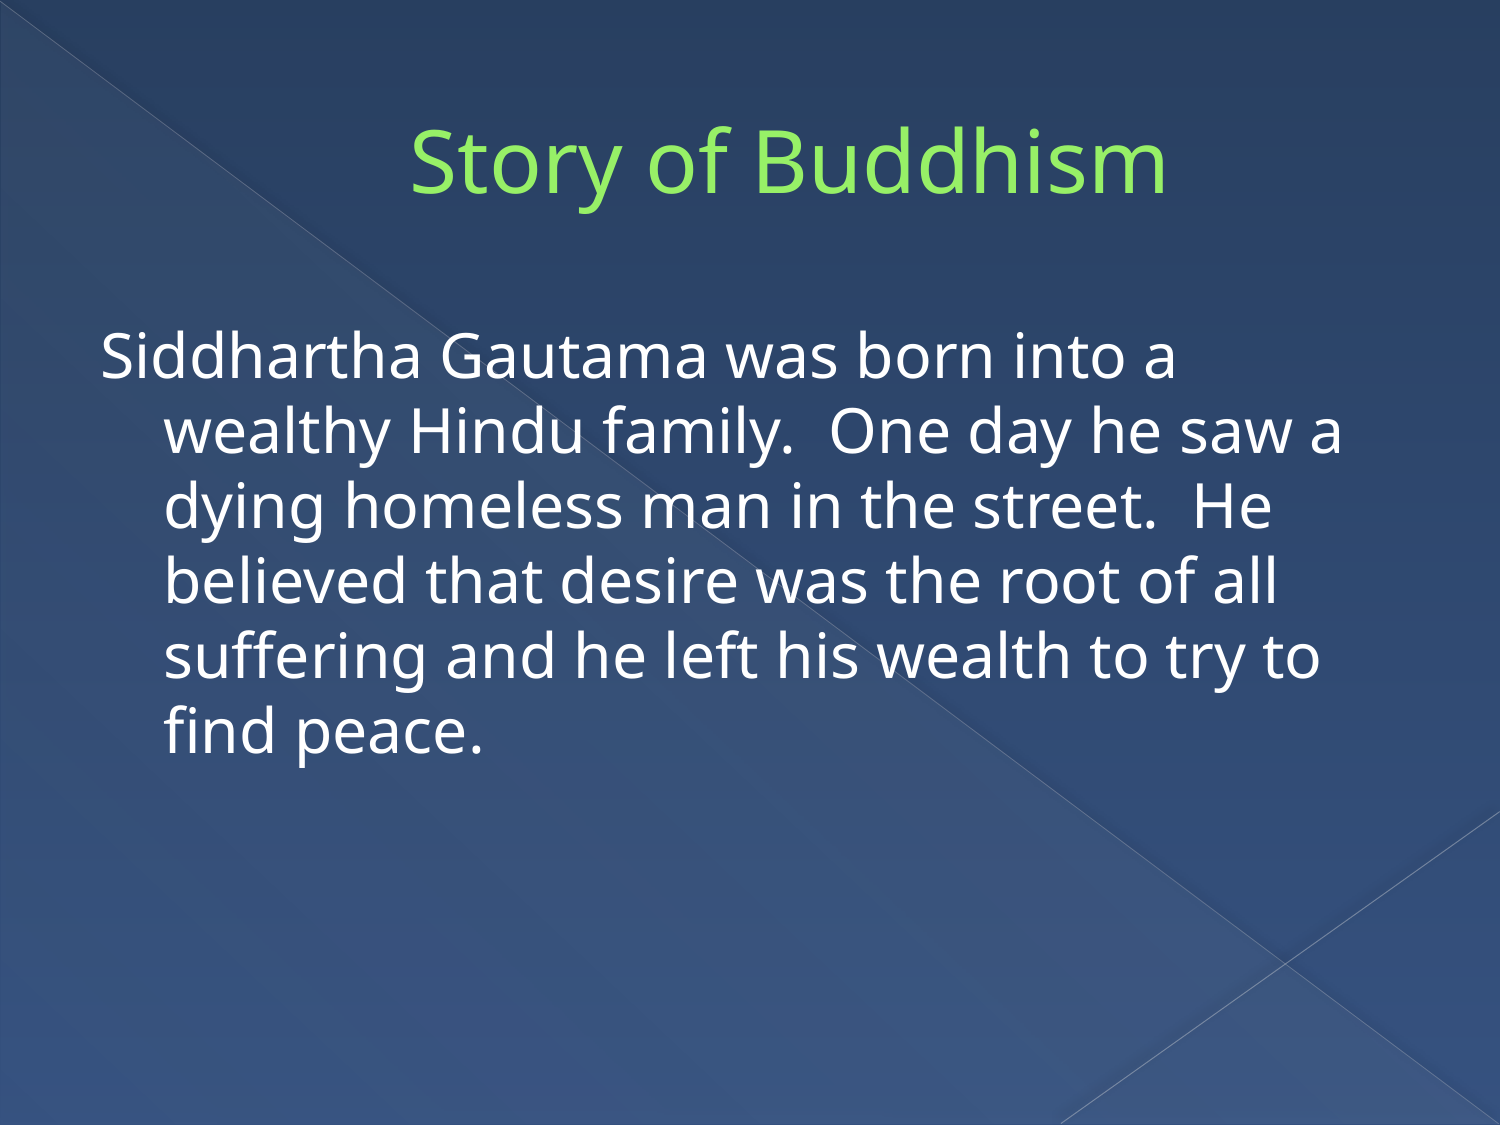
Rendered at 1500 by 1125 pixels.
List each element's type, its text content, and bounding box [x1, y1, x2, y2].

list Siddhartha Gautama was born into a wealthy Hindu family. One day he saw a dying homeless man in the street. He believed that desire was the root of all suffering and he left his wealth to try to find peace. [75, 308, 1425, 1059]
title Story of Buddhism [75, 43, 1425, 274]
